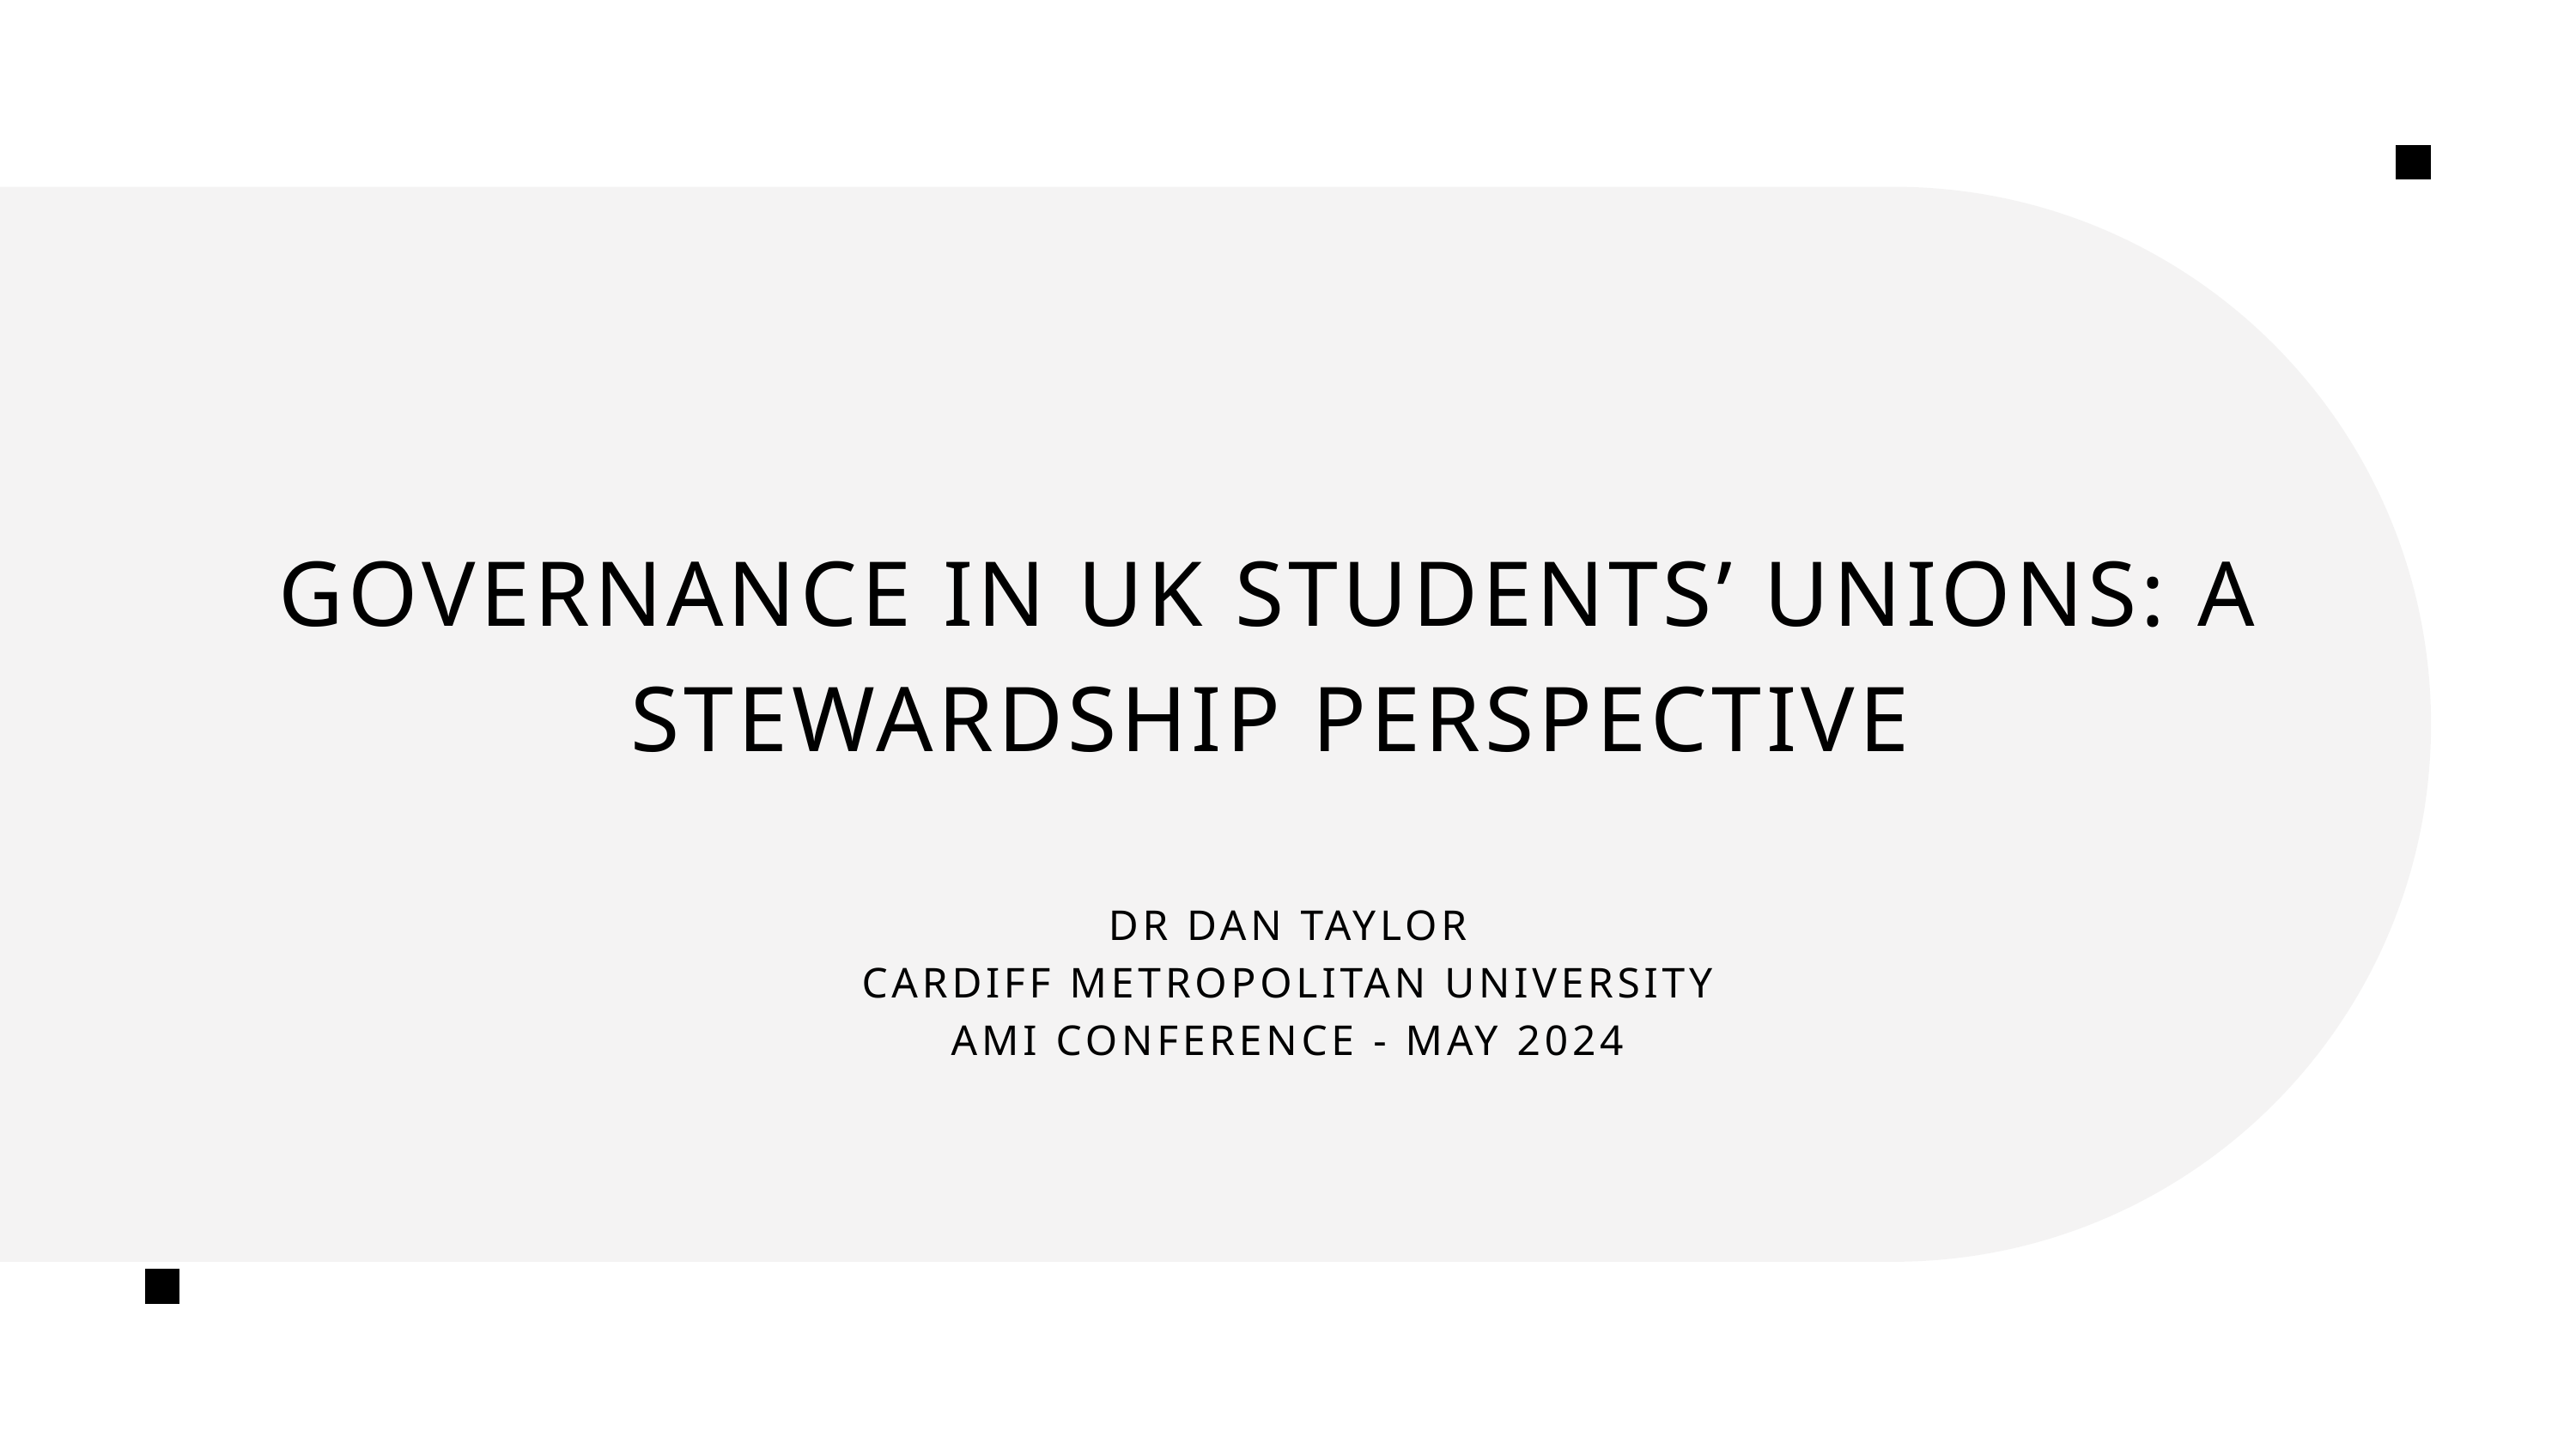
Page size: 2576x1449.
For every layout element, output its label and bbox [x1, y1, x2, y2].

text_box [0, 186, 2432, 1263]
text_box [2396, 144, 2432, 180]
text_box [144, 1268, 180, 1304]
